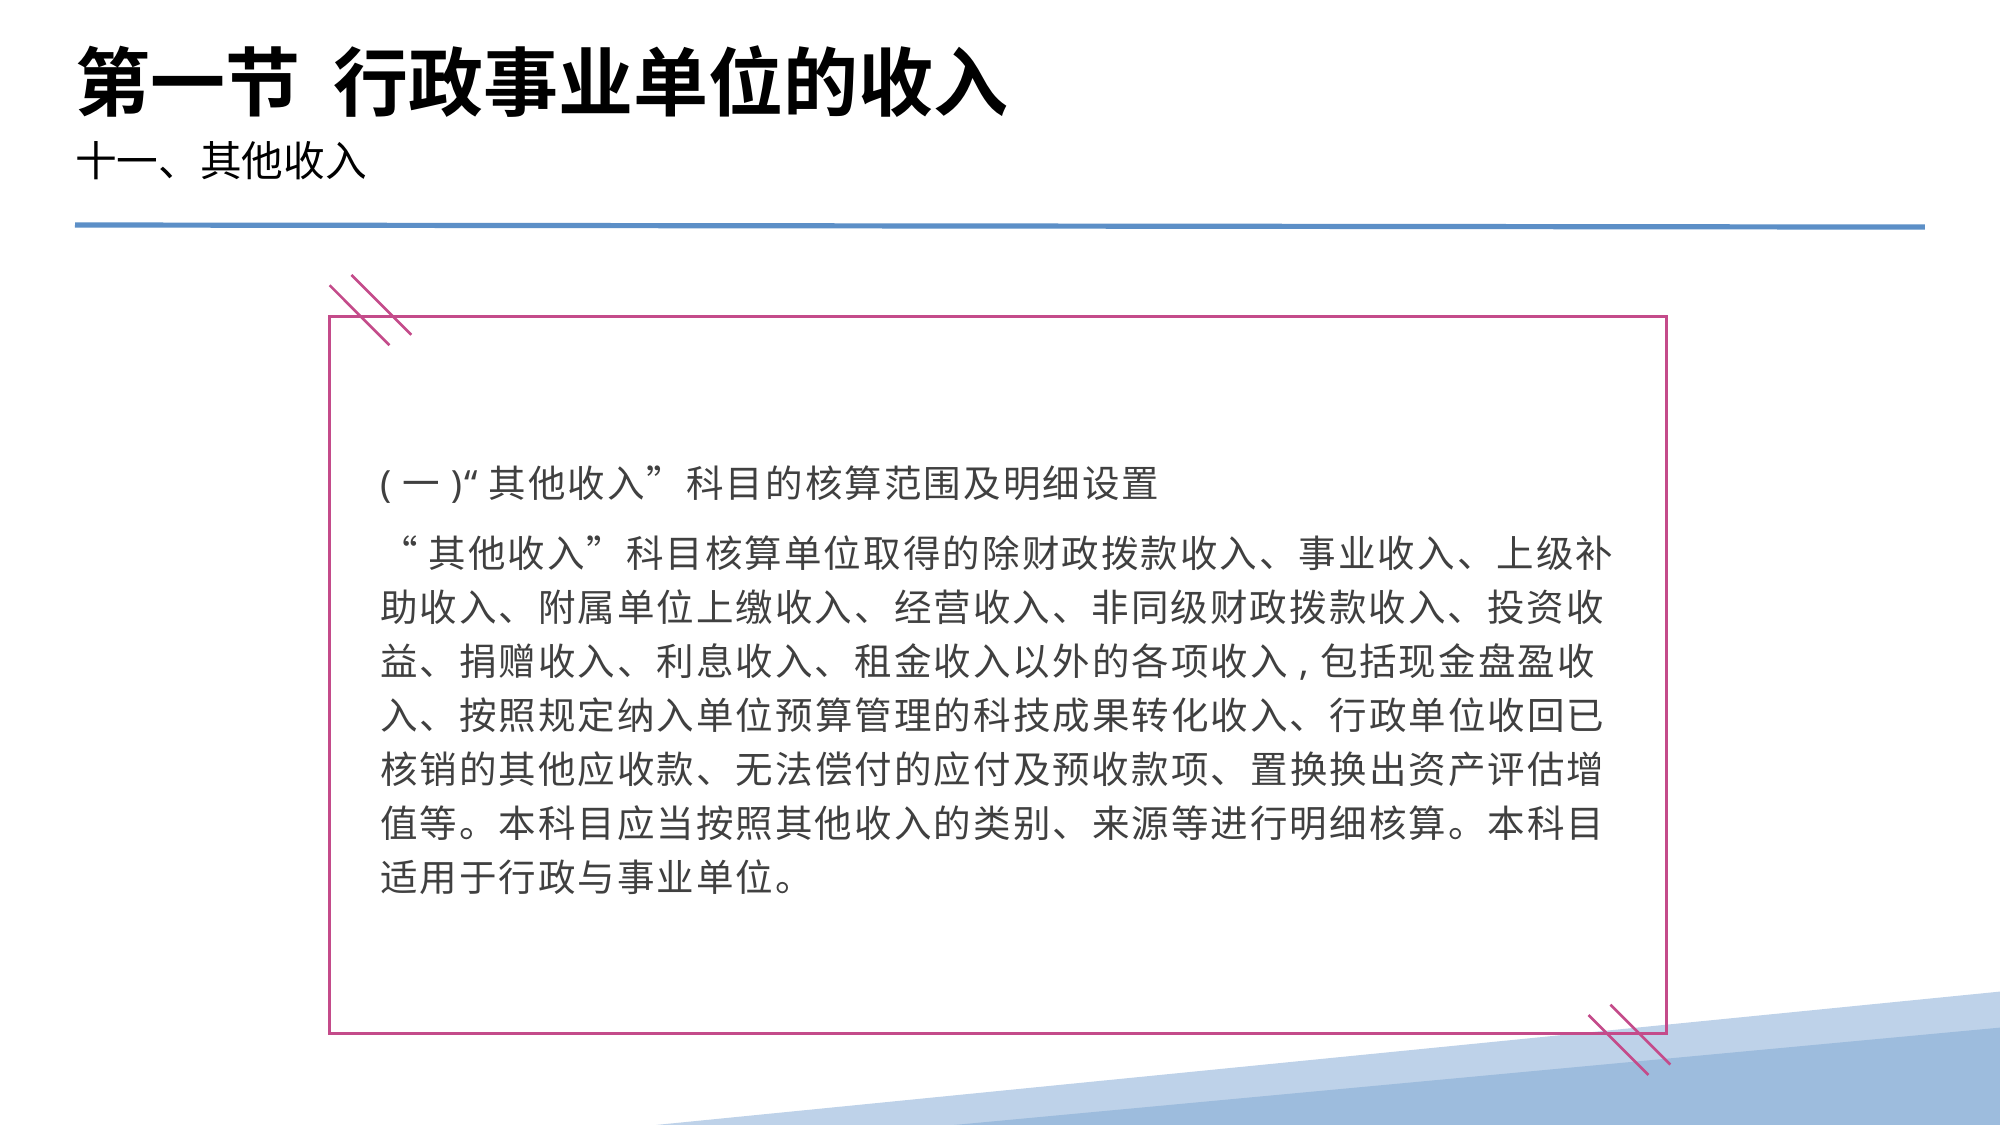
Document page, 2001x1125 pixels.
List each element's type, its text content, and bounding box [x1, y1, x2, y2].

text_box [1610, 1004, 1671, 1065]
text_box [656, 991, 2000, 1125]
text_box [1588, 1015, 1649, 1075]
text_box (一)“其他收入”科目的核算范围及明细设置 “其他收入”科目核算单位取得的除财政拨款收入、事业收入、上级补助收入、附属单位上缴收入、经营收入、非同级财政拨款收入、投资收益、捐赠收入、利息收入、租金收入以外的各项收入,包括现金盘盈收入、按照规定纳入单位预算管理的科技成果转化收入、行政单位收回已核销的其他应收款、无法偿付的应付及预收款项、置换换出资产评估增值等。本科目应当按照其他收入的类别、来源等进行明细核算。本科目适用于行政与事业单位。 [369, 368, 1627, 982]
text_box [351, 274, 412, 335]
text_box 十一、其他收入 [75, 124, 1925, 200]
text_box [328, 316, 1668, 1034]
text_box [74, 224, 1925, 228]
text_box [329, 285, 390, 346]
text_box 第一节 行政事业单位的收入 [75, 24, 1925, 124]
